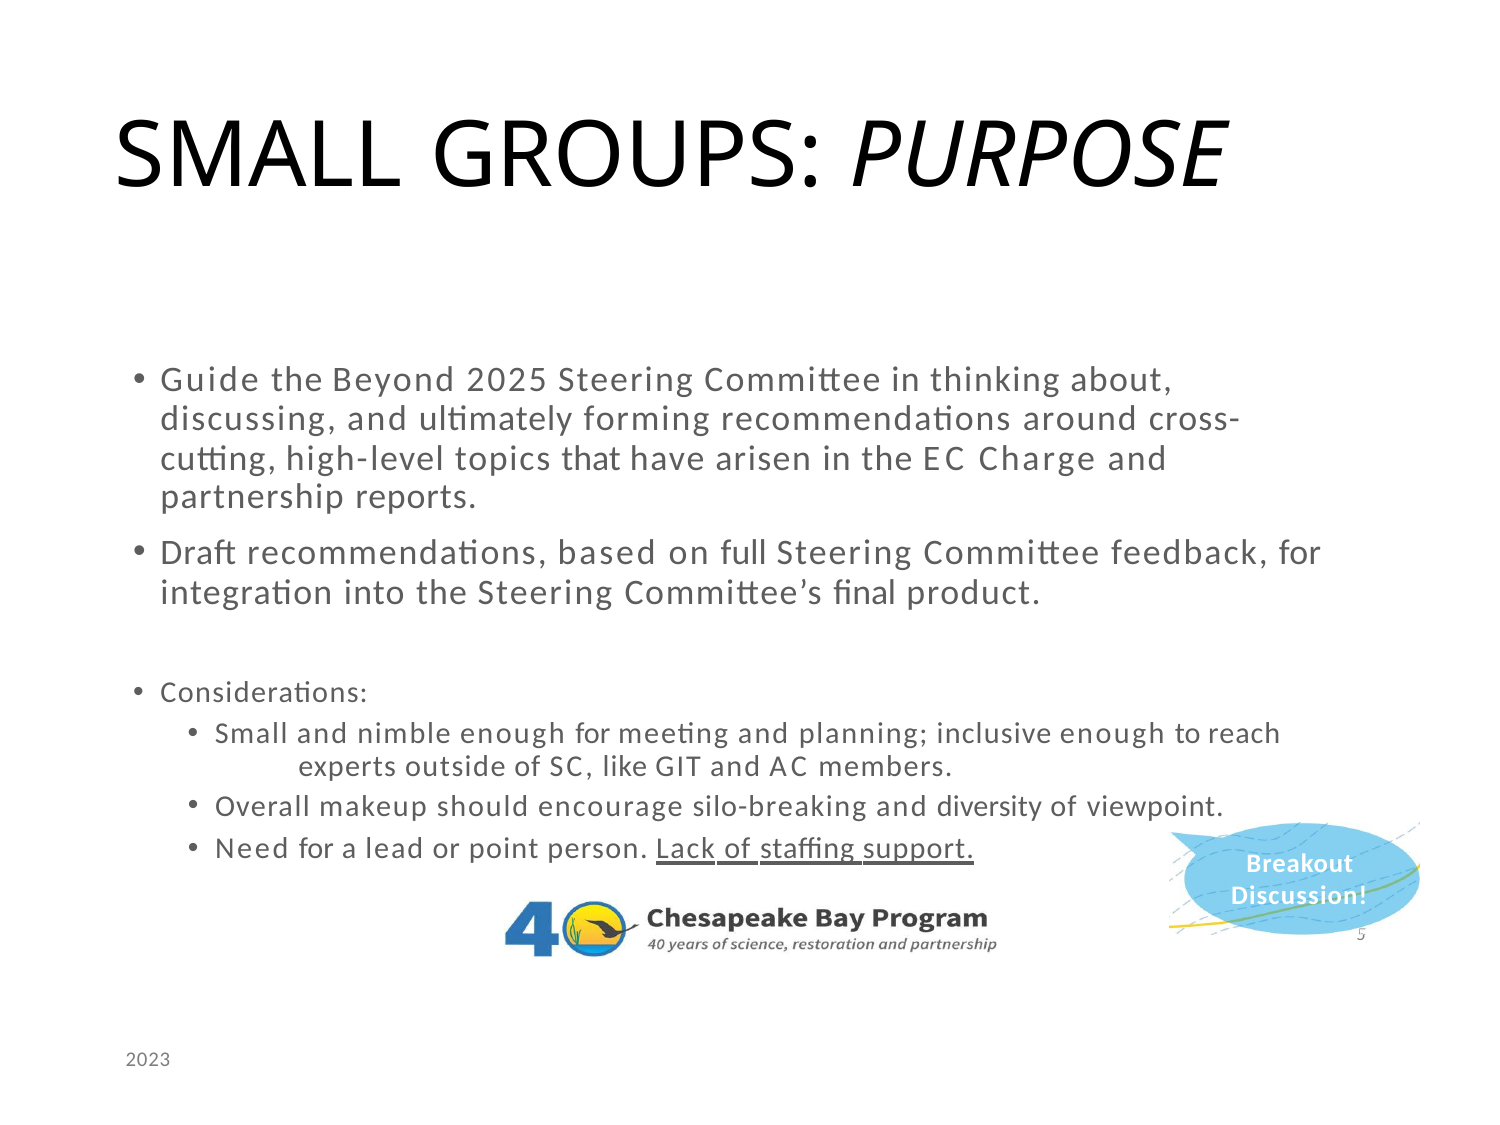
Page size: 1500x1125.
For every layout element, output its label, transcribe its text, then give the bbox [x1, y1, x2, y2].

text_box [503, 822, 1420, 957]
title SMALL GROUPS: PURPOSE [113, 53, 1255, 244]
text_box Guide the Beyond 2025 Steering Committee in thinking about, discussing, and ultimately forming recommendations around cross- cutting, high-level topics that have arisen in the EC Charge and partnership reports. Draft recommendations, based on full Steering Committee feedback, for integration into the Steering Committee’s final product. Considerations: Small and nimble enough for meeting and planning; inclusive enough to reach experts outside of SC, like GIT and AC members. Overall makeup should encourage silo-breaking and diversity of viewpoint. [131, 354, 1350, 823]
slide_number 2023 [123, 732, 177, 1125]
text_box Need for a lead or point person. Lack of staffing support. [186, 826, 503, 865]
